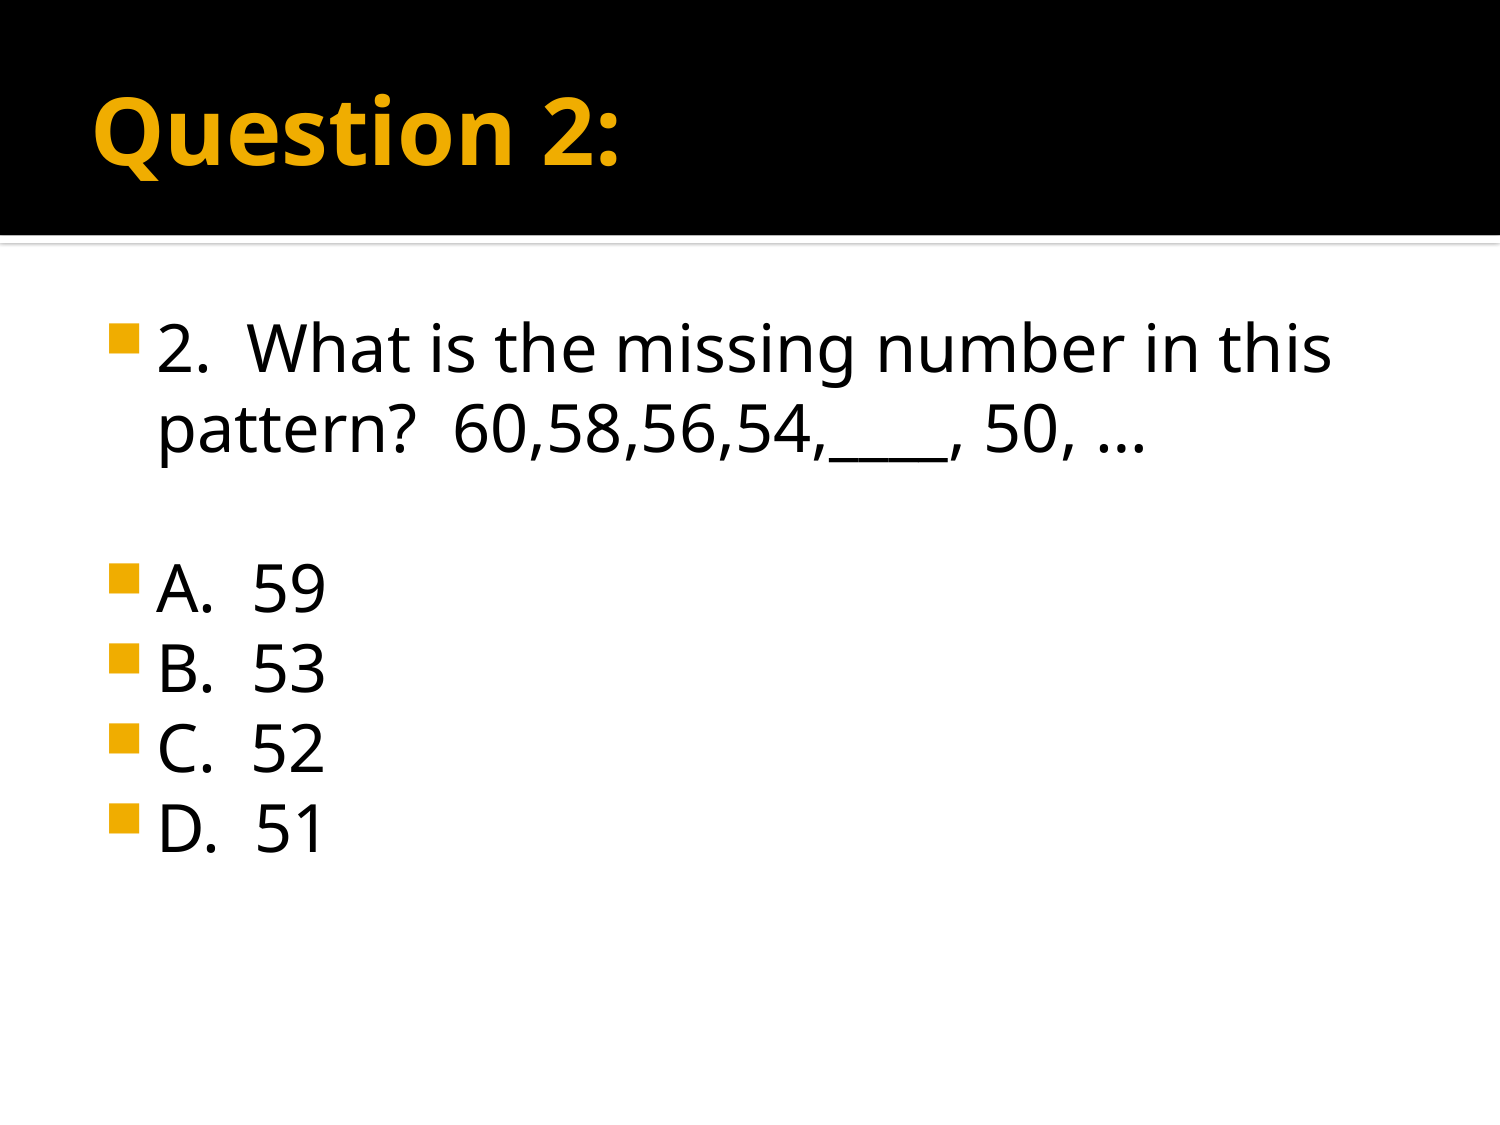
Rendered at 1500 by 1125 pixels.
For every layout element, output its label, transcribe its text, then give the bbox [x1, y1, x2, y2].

list 2. What is the missing number in this pattern? 60,58,56,54,____, 50, … A. 59 B. 53 C. 52 D. 51 [75, 291, 1425, 1050]
title Question 2: [75, 25, 1425, 231]
